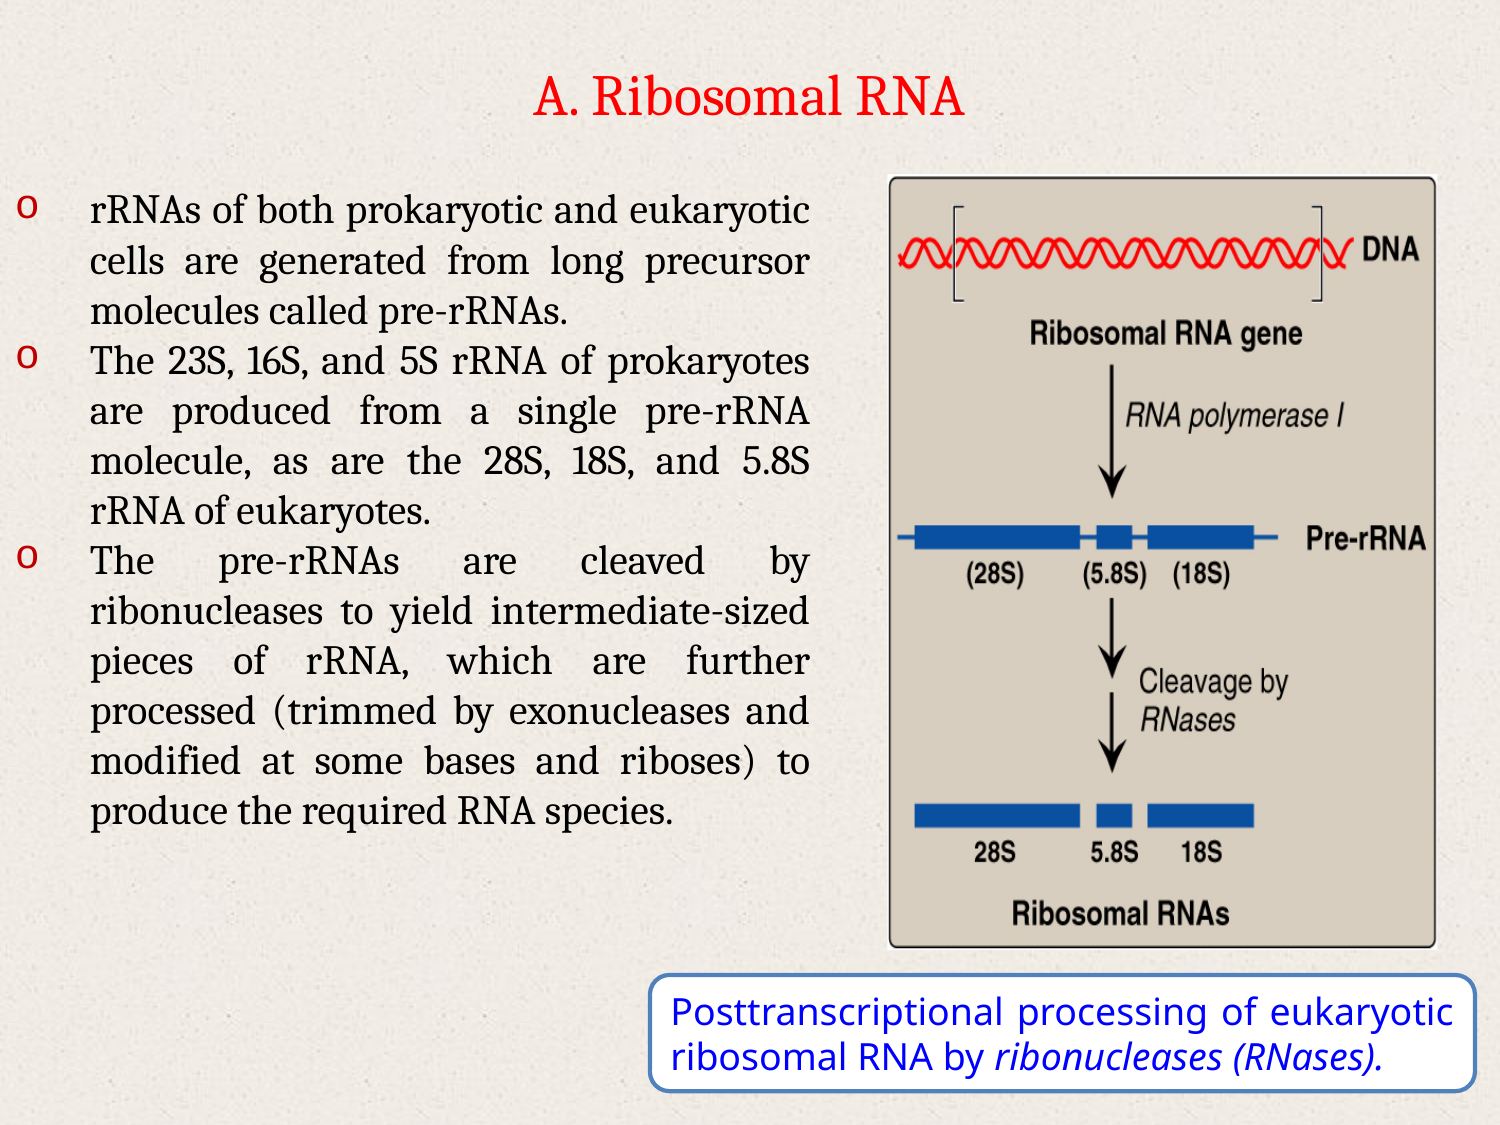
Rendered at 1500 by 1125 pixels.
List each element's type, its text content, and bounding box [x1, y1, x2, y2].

text_box rRNAs of both prokaryotic and eukaryotic cells are generated from long precursor molecules called pre-rRNAs. The 23S, 16S, and 5S rRNA of prokaryotes are produced from a single pre-rRNA molecule, as are the 28S, 18S, and 5.8S rRNA of eukaryotes. The pre-rRNAs are cleaved by ribonucleases to yield intermediate-sized pieces of rRNA, which are further processed (trimmed by exonucleases and modified at some bases and riboses) to produce the required RNA species. [0, 174, 825, 840]
text_box A. Ribosomal RNA [50, 50, 1450, 135]
text_box Posttranscriptional processing of eukaryotic ribosomal RNA by ribonucleases (RNases). [647, 972, 1478, 1094]
picture [887, 174, 1438, 951]
